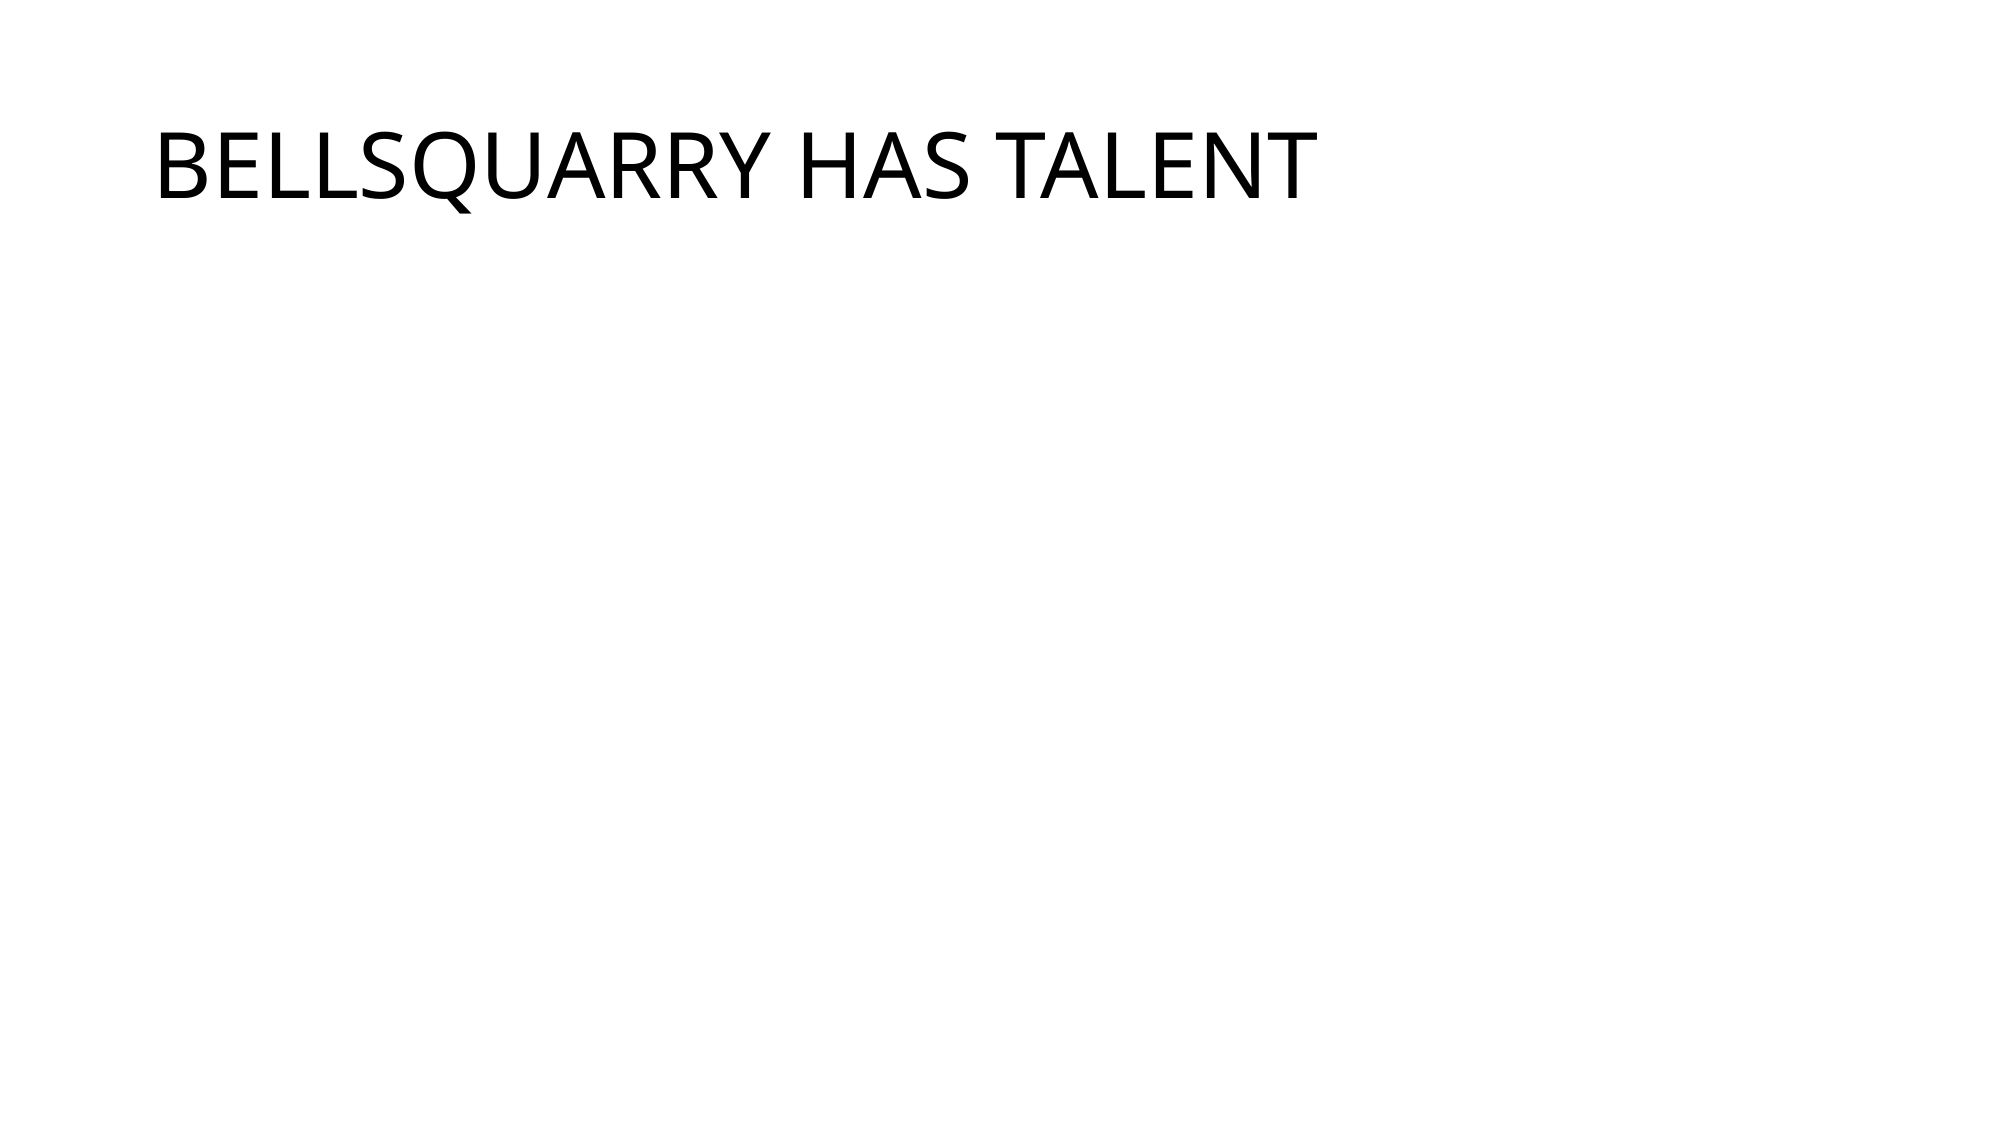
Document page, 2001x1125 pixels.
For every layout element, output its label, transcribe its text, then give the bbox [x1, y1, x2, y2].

title BELLSQUARRY HAS TALENT [137, 59, 1863, 278]
